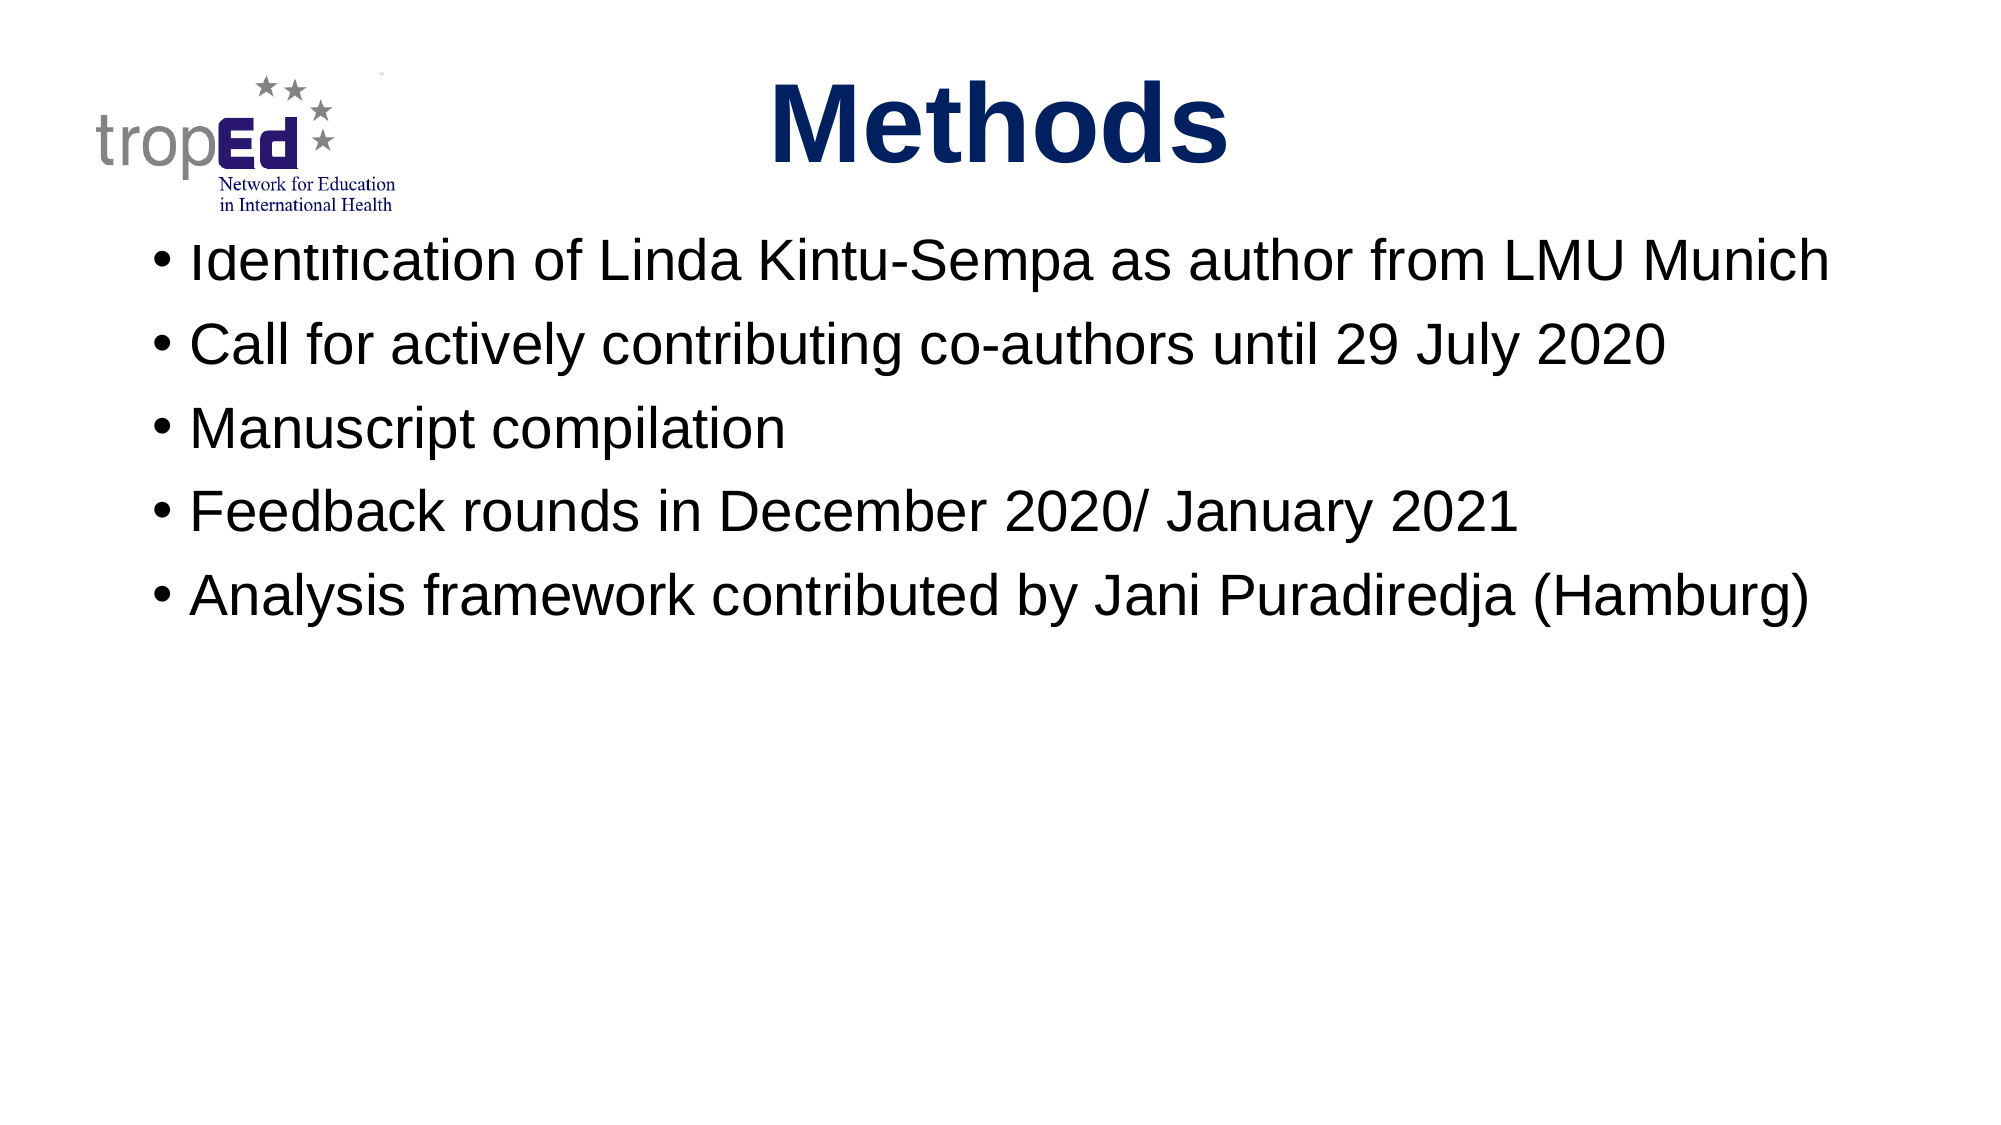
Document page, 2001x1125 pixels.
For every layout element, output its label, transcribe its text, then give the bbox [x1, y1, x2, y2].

picture [73, 59, 412, 246]
list Identification of Linda Kintu-Sempa as author from LMU Munich Call for actively contributing co-authors until 29 July 2020 Manuscript compilation Feedback rounds in December 2020/ January 2021 Analysis framework contributed by Jani Puradiredja (Hamburg) [137, 222, 1863, 1041]
title Methods [412, 59, 1863, 193]
